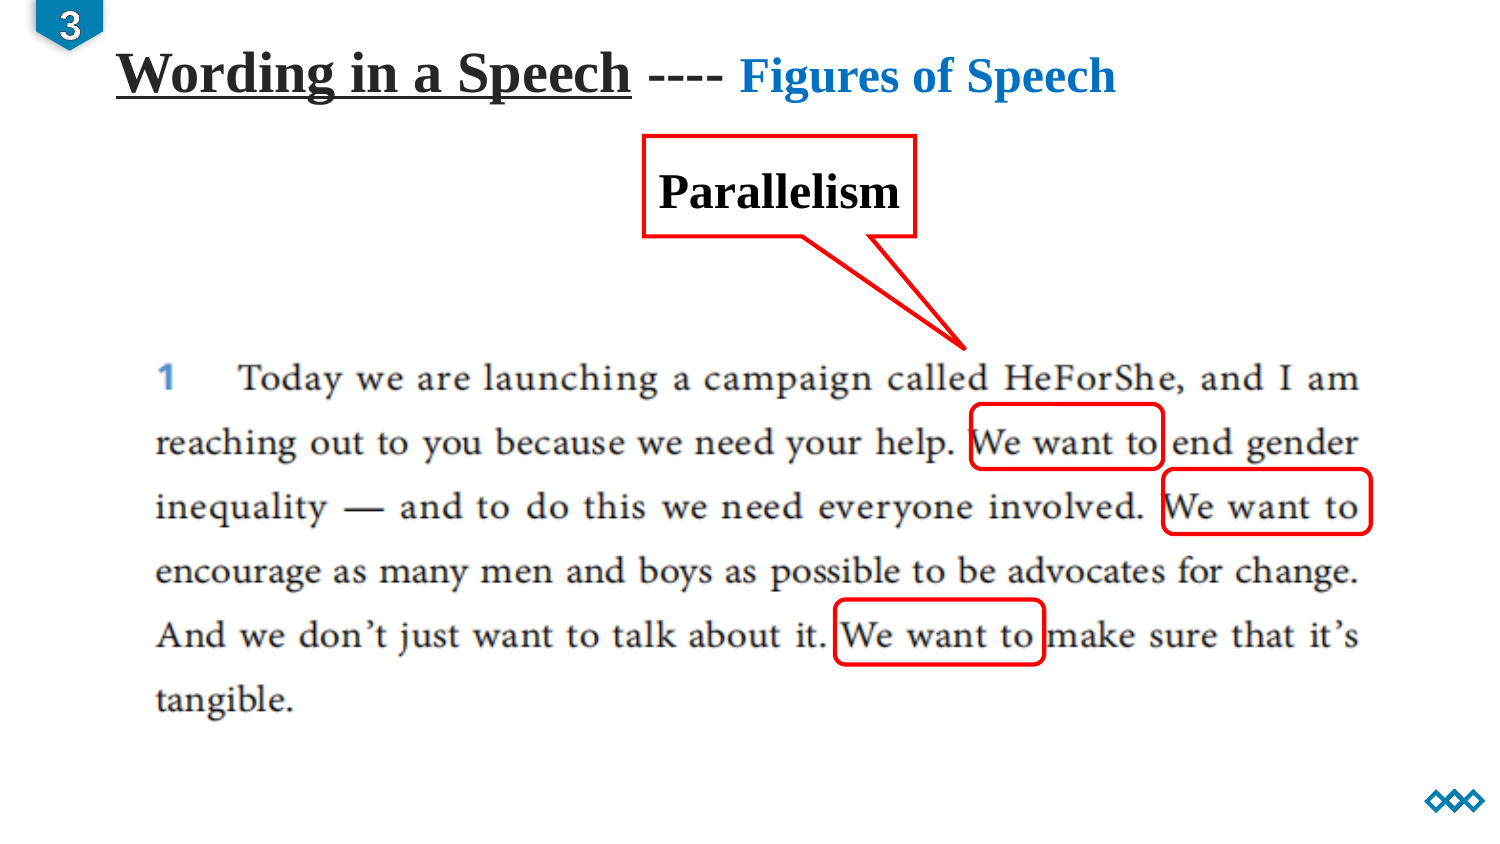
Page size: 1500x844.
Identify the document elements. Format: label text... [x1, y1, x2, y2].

title Wording in a Speech ---- Figures of Speech [99, 28, 1393, 192]
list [121, 342, 1409, 733]
text_box 3 [27, 0, 114, 56]
text_box Parallelism [643, 150, 940, 226]
text_box [642, 135, 961, 342]
